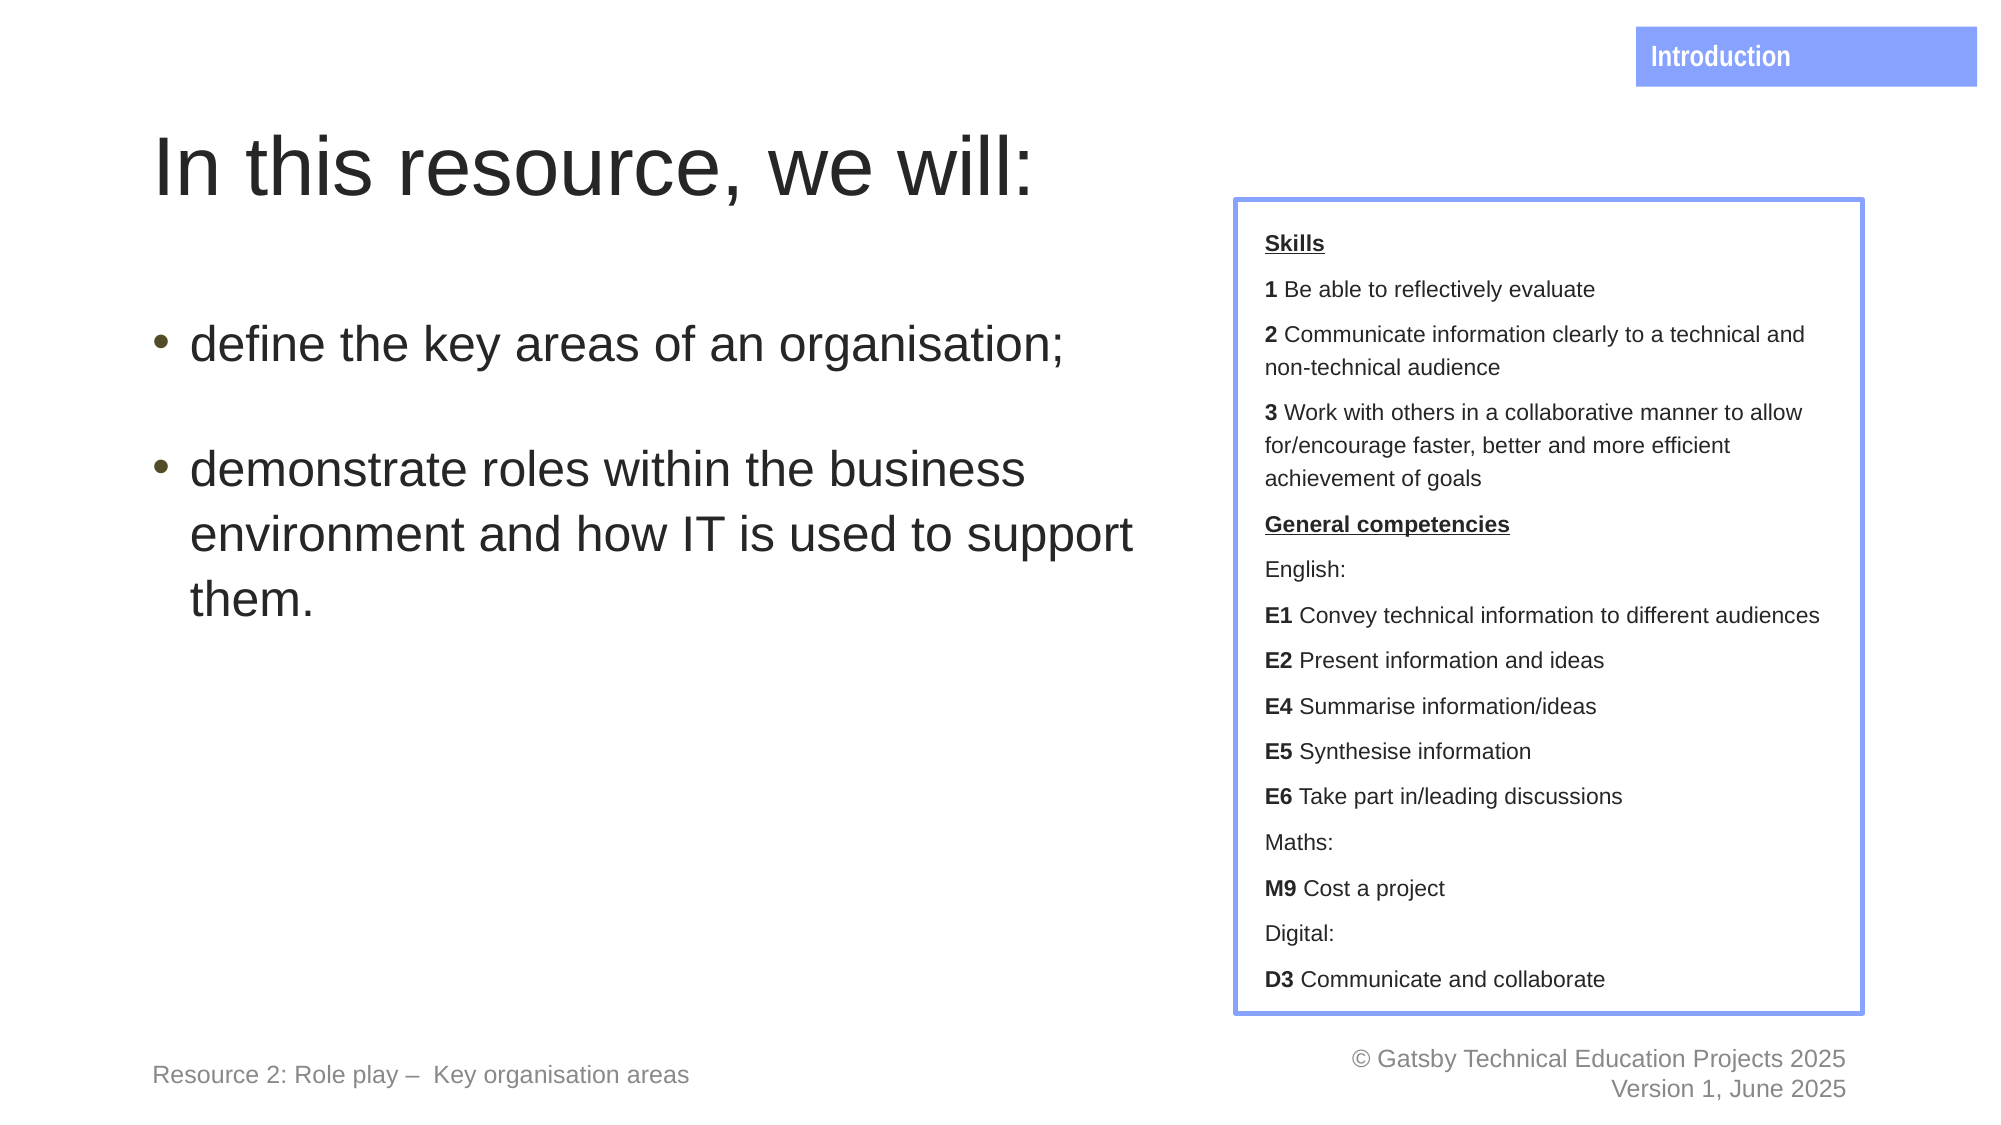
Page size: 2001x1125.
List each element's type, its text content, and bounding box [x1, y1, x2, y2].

title In this resource, we will: [137, 59, 1863, 278]
list Introduction [1636, 26, 1978, 87]
list Skills 1 Be able to reflectively evaluate 2 Communicate information clearly to a technical and non-technical audience 3 Work with others in a collaborative manner to allow for/encourage faster, better and more efficient achievement of goals General competencies English: E1 Convey technical information to different audiences E2 Present information and ideas E4 Summarise information/ideas E5 Synthesise information E6 Take part in/leading discussions Maths: M9 Cost a project Digital: D3 Communicate and collaborate [1233, 197, 1865, 1016]
list Resource 2: Role play – Key organisation areas [137, 1042, 829, 1103]
list define the key areas of an organisation; demonstrate roles within the business environment and how IT is used to support them. [137, 299, 1188, 1014]
